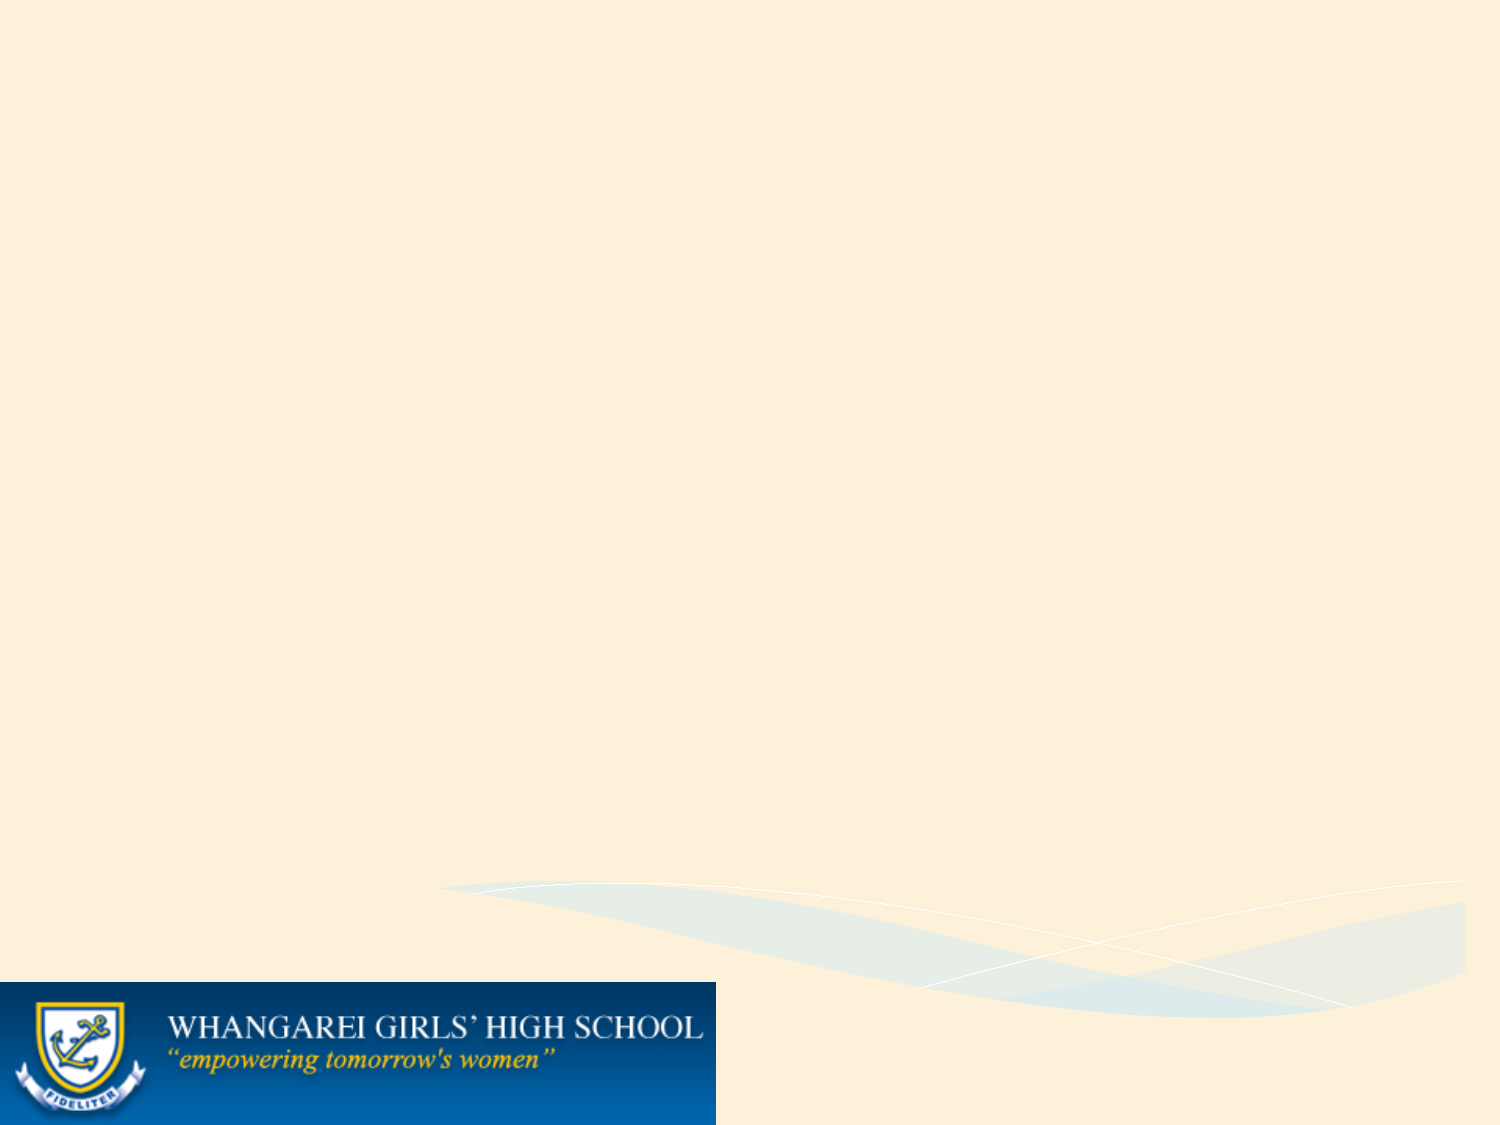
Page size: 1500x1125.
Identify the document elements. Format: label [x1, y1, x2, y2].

picture [0, 982, 716, 1125]
